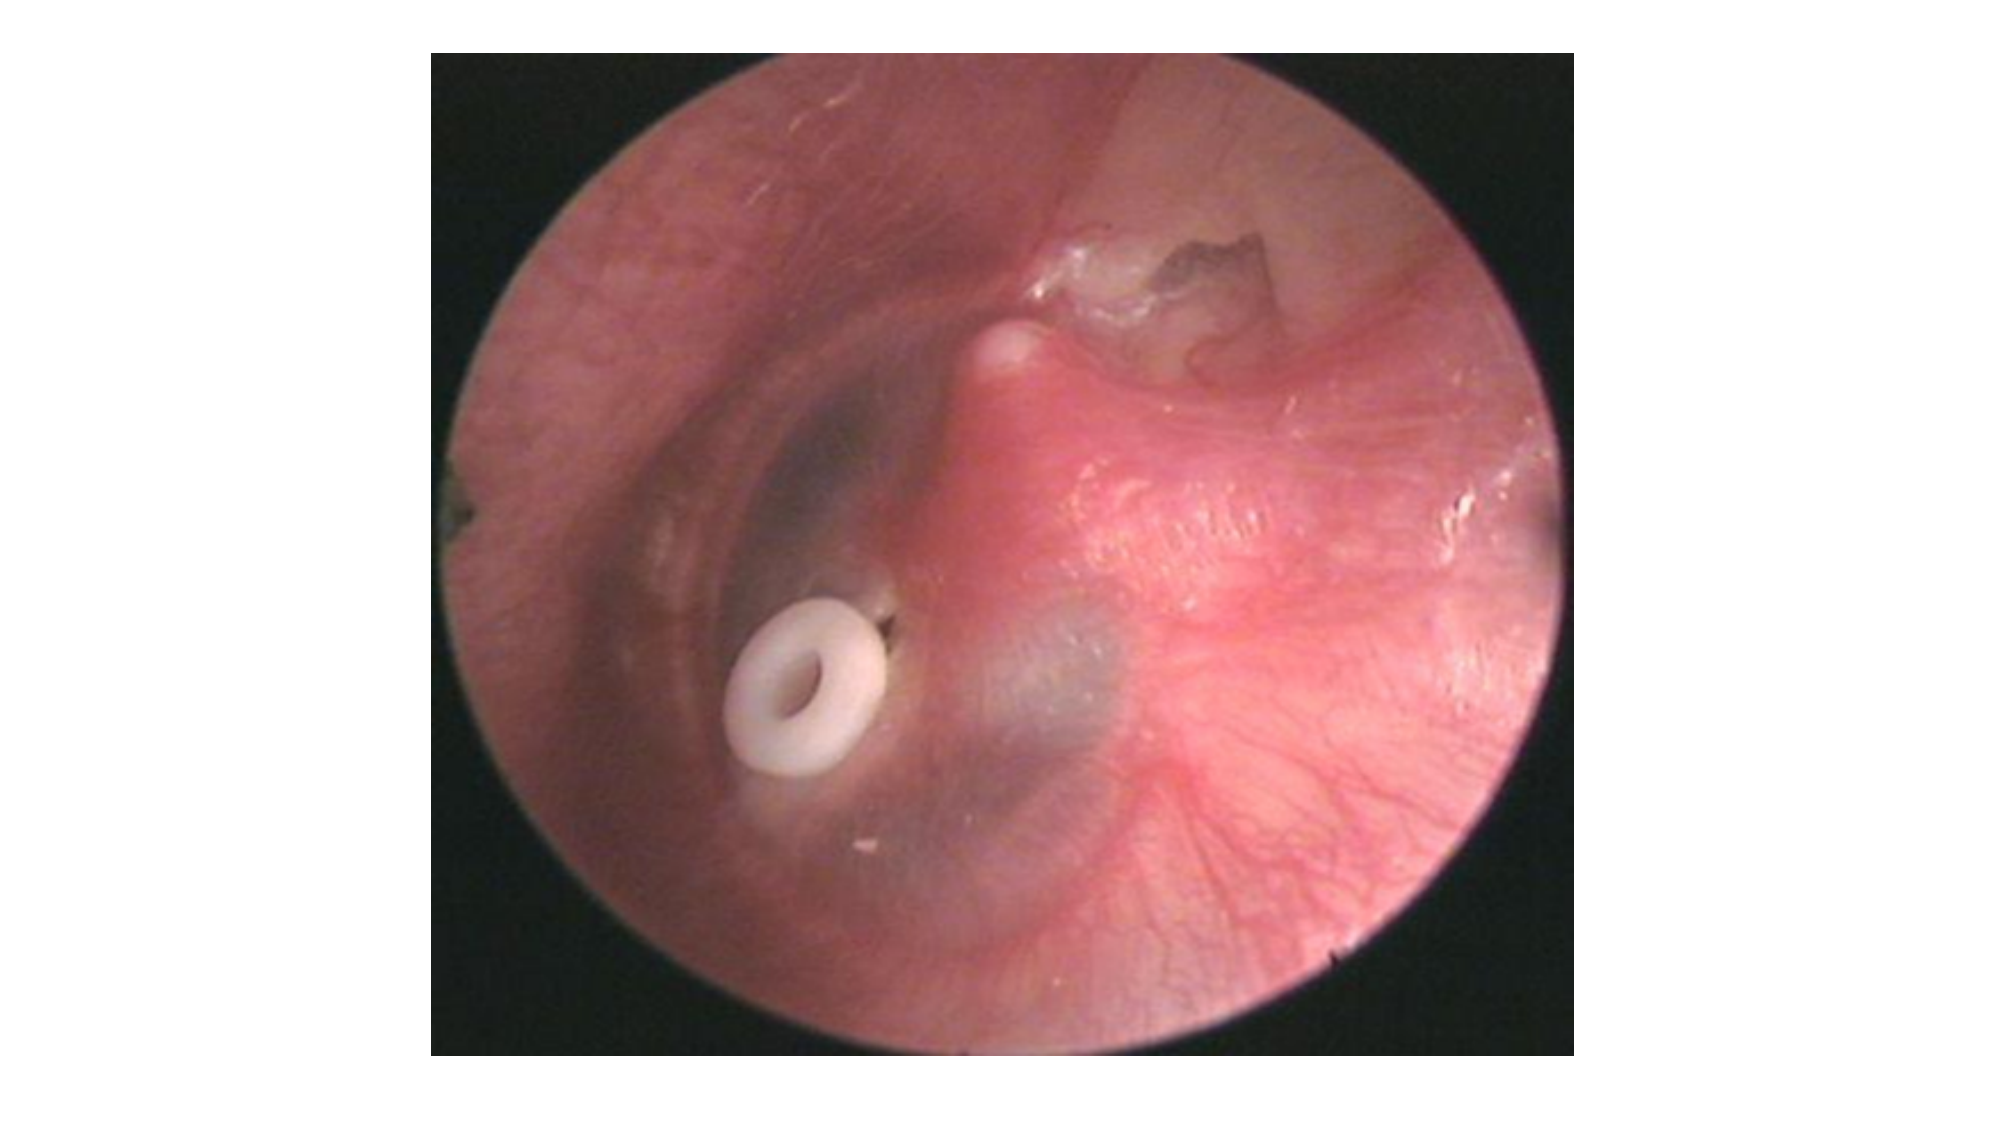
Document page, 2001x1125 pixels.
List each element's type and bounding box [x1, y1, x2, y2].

picture [431, 53, 1574, 1056]
